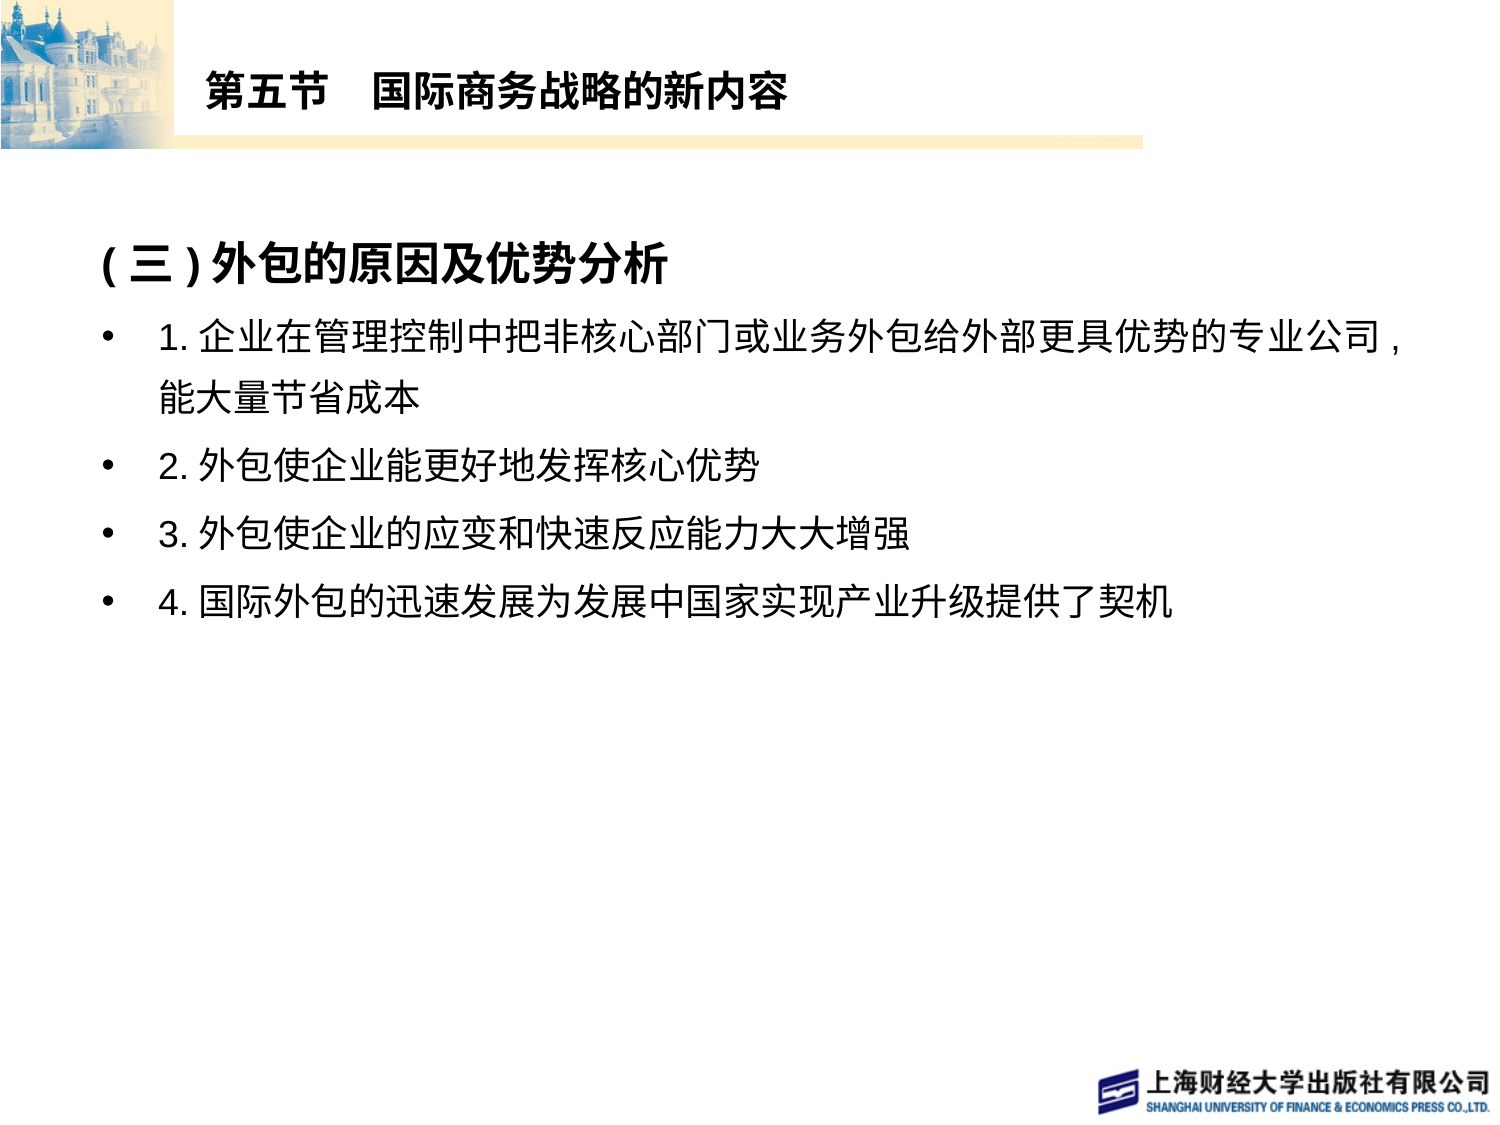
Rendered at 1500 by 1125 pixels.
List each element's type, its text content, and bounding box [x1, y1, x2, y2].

picture [1097, 1065, 1494, 1120]
picture [0, 0, 1143, 149]
title 第五节 国际商务战略的新内容 [189, 36, 1262, 143]
list (三)外包的原因及优势分析 1.企业在管理控制中把非核心部门或业务外包给外部更具优势的专业公司,能大量节省成本 2.外包使企业能更好地发挥核心优势 3.外包使企业的应变和快速反应能力大大增强 4.国际外包的迅速发展为发展中国家实现产业升级提供了契机 [86, 207, 1425, 1071]
